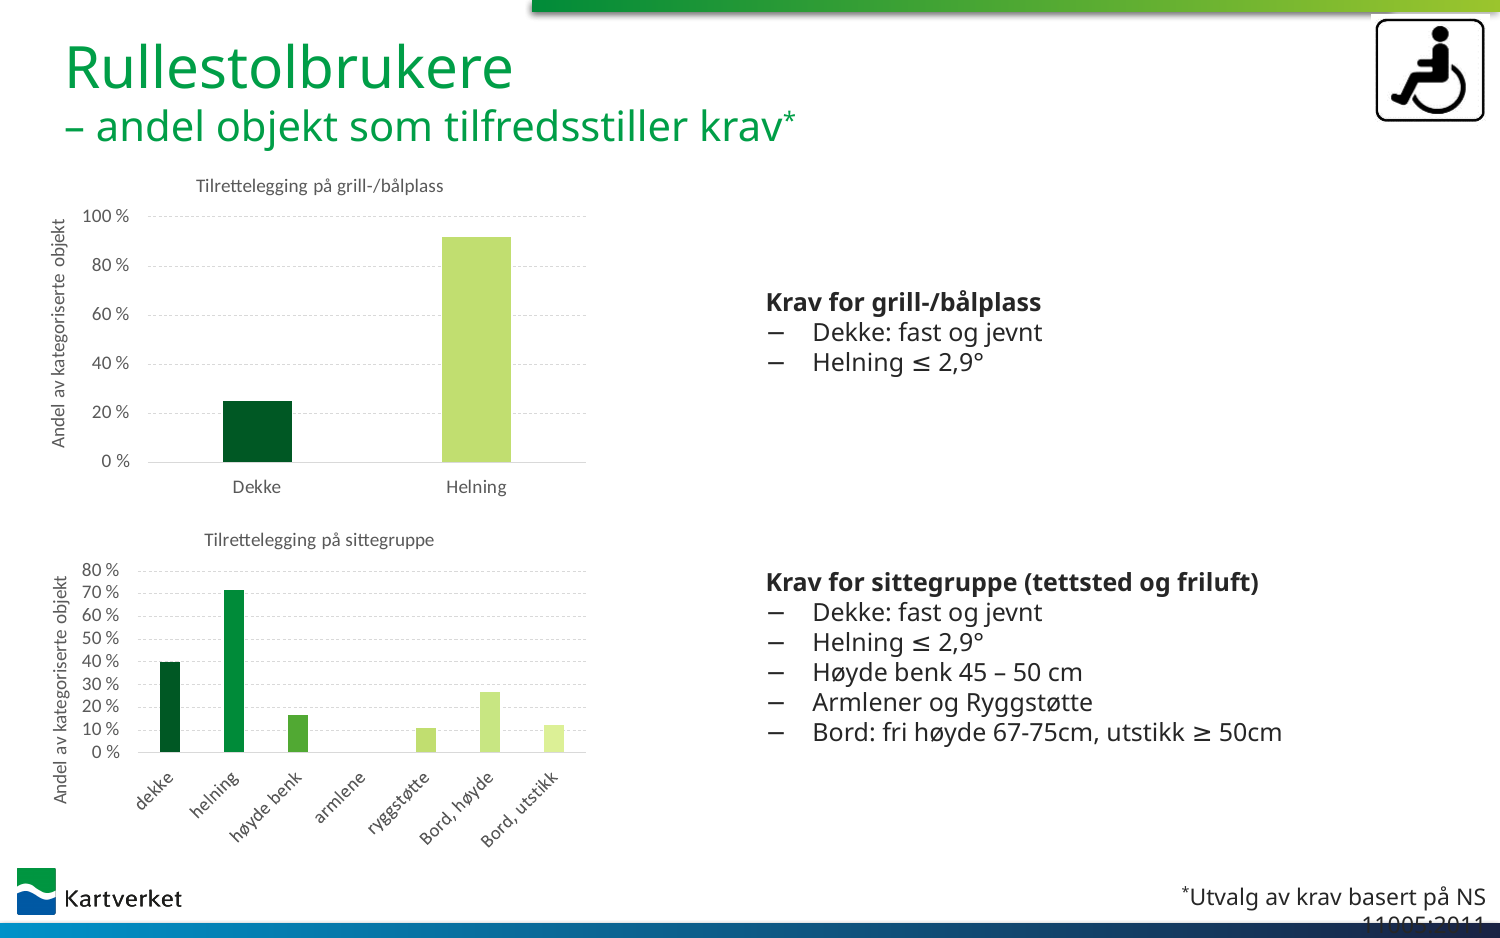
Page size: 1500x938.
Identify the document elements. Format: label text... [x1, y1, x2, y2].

picture [41, 520, 597, 859]
text_box Krav for grill-/bålplass Dekke: fast og jevnt Helning ≤ 2,9° [750, 279, 1452, 384]
text_box Rullestolbrukere – andel objekt som tilfredsstiller krav* [49, 14, 1431, 158]
text_box Krav for sittegruppe (tettsted og friluft) Dekke: fast og jevnt Helning ≤ 2,9° Høyde benk 45 – 50 cm Armlener og Ryggstøtte Bord: fri høyde 67-75cm, utstikk ≥ 50cm [750, 559, 1500, 754]
picture [41, 166, 597, 505]
picture [1371, 13, 1491, 127]
text_box *Utvalg av krav basert på NS 11005:2011 [1068, 873, 1500, 938]
